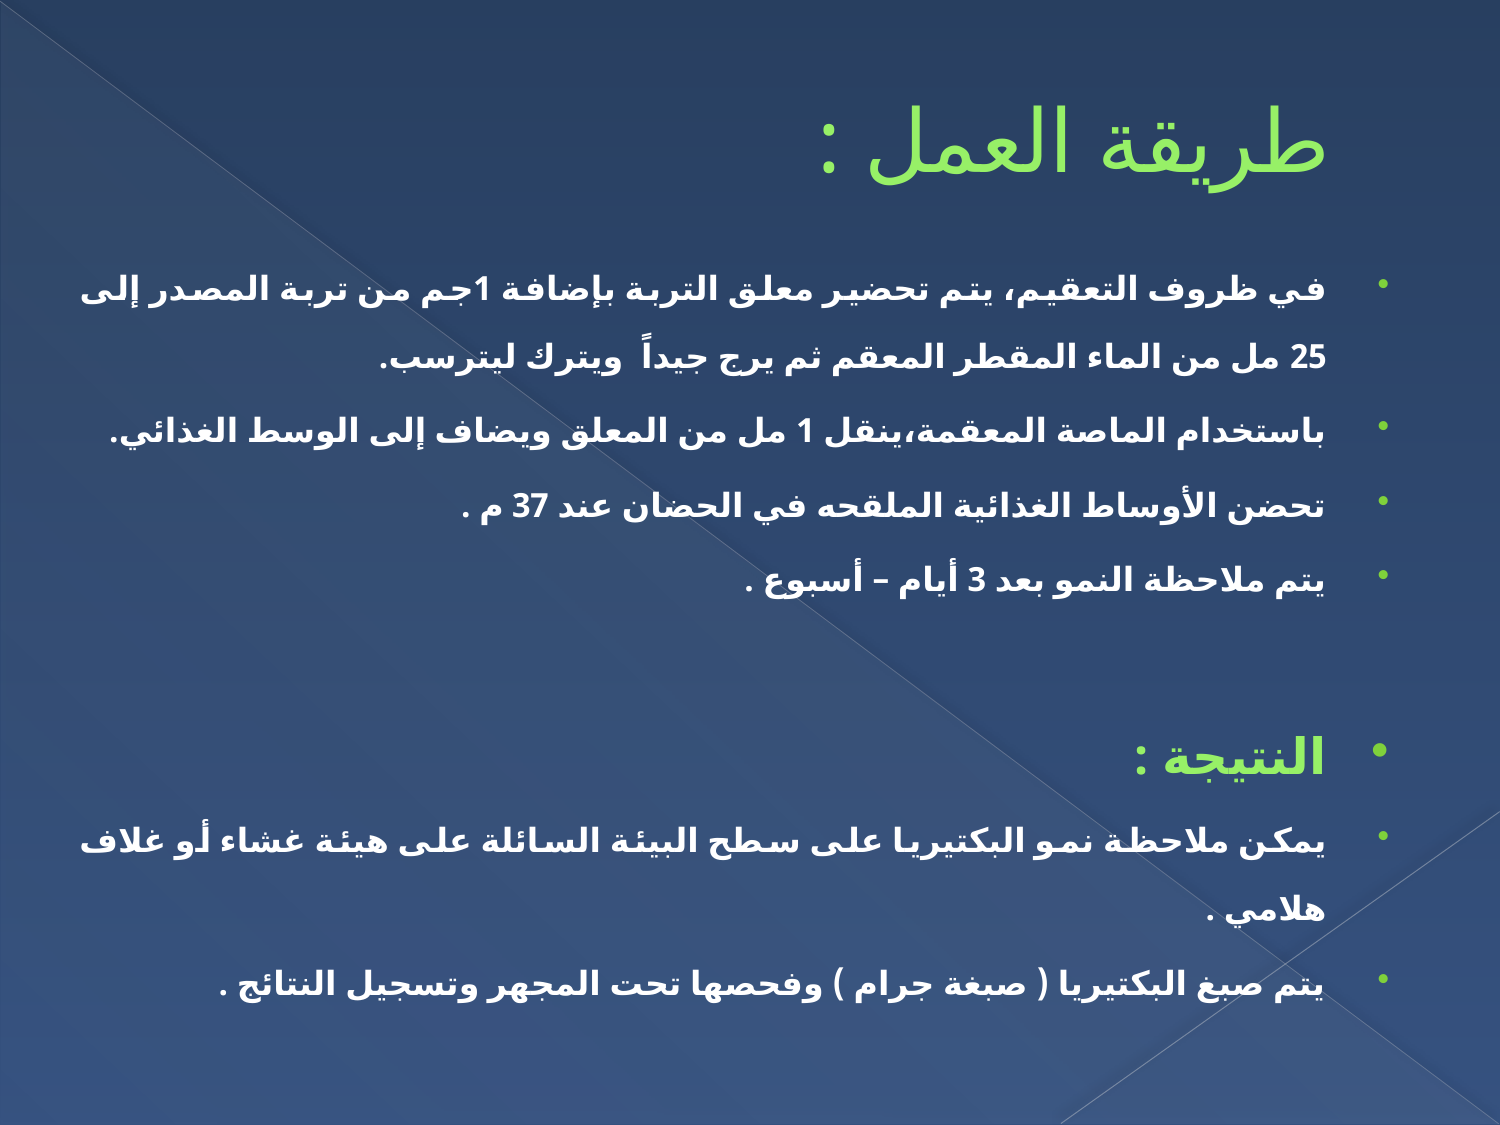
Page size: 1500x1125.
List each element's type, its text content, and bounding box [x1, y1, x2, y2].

list في ظروف التعقيم، يتم تحضير معلق التربة بإضافة 1جم من تربة المصدر إلى 25 مل من الماء المقطر المعقم ثم يرج جيداً ويترك ليترسب. باستخدام الماصة المعقمة،ينقل 1 مل من المعلق ويضاف إلى الوسط الغذائي. تحضن الأوساط الغذائية الملقحه في الحضان عند 37 م . يتم ملاحظة النمو بعد 3 أيام – أسبوع . النتيجة : يمكن ملاحظة نمو البكتيريا على سطح البيئة السائلة على هيئة غشاء أو غلاف هلامي . يتم صبغ البكتيريا ( صبغة جرام ) وفحصها تحت المجهر وتسجيل النتائج . [64, 231, 1415, 982]
title طريقة العمل : [75, 43, 1425, 232]
